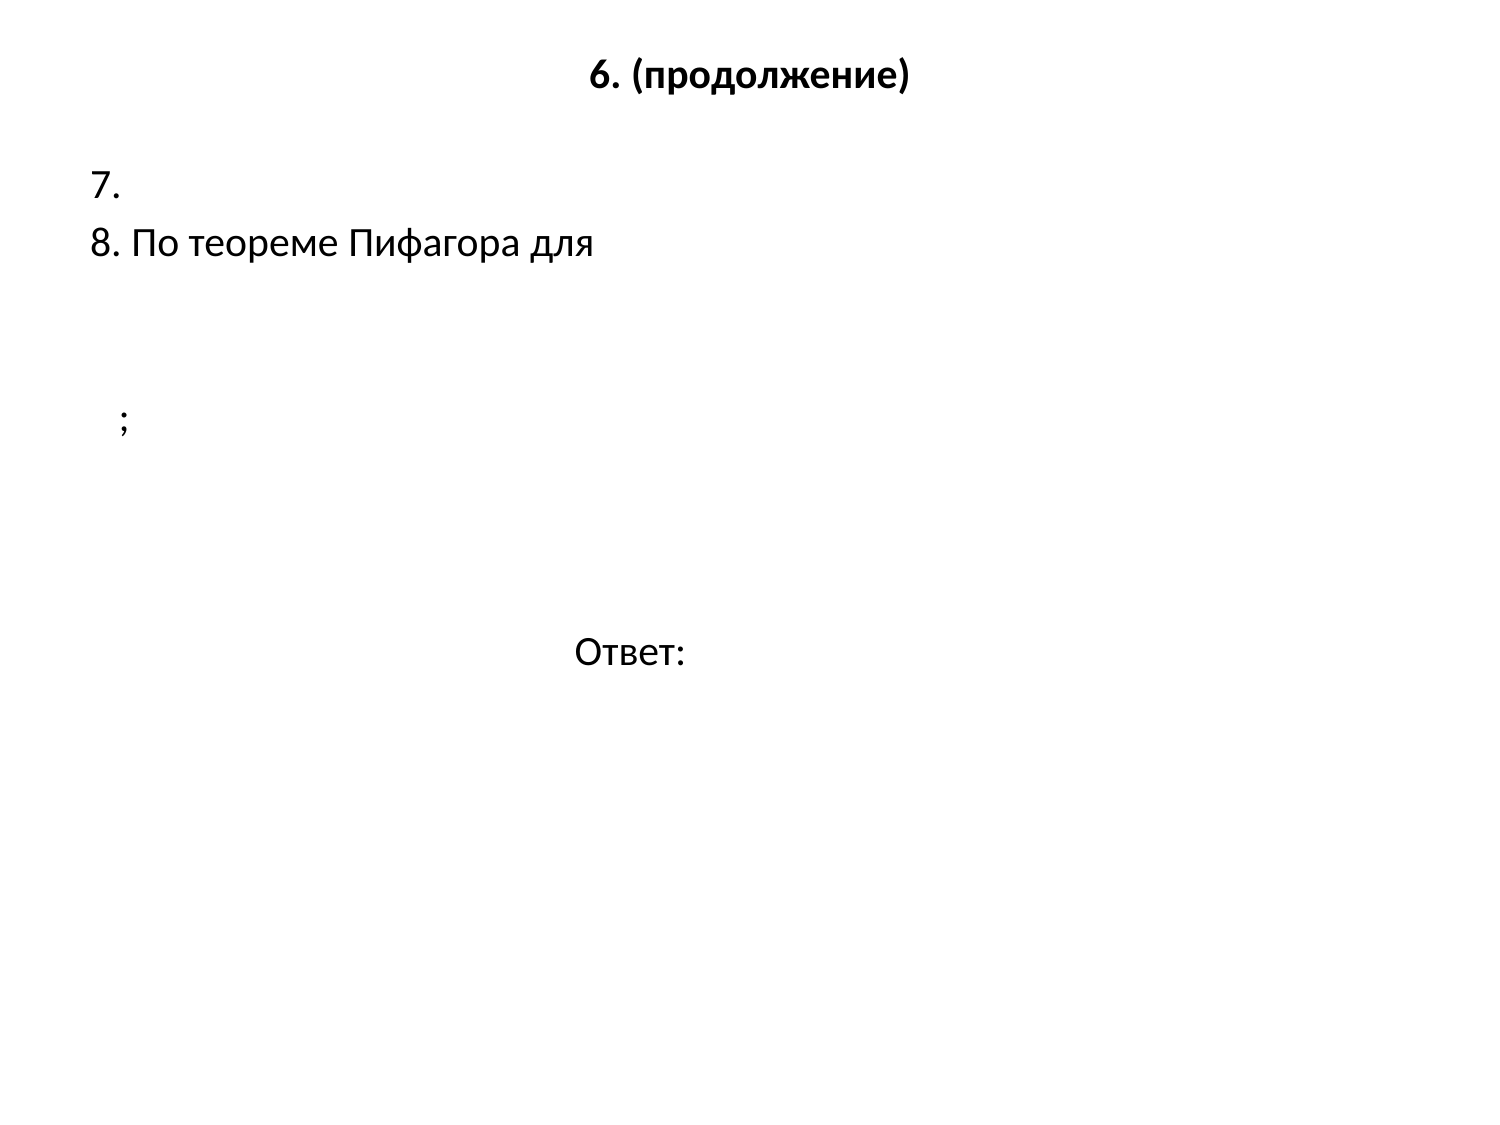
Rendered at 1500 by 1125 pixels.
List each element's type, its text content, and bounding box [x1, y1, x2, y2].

title 6. (продолжение) [75, 42, 1425, 102]
